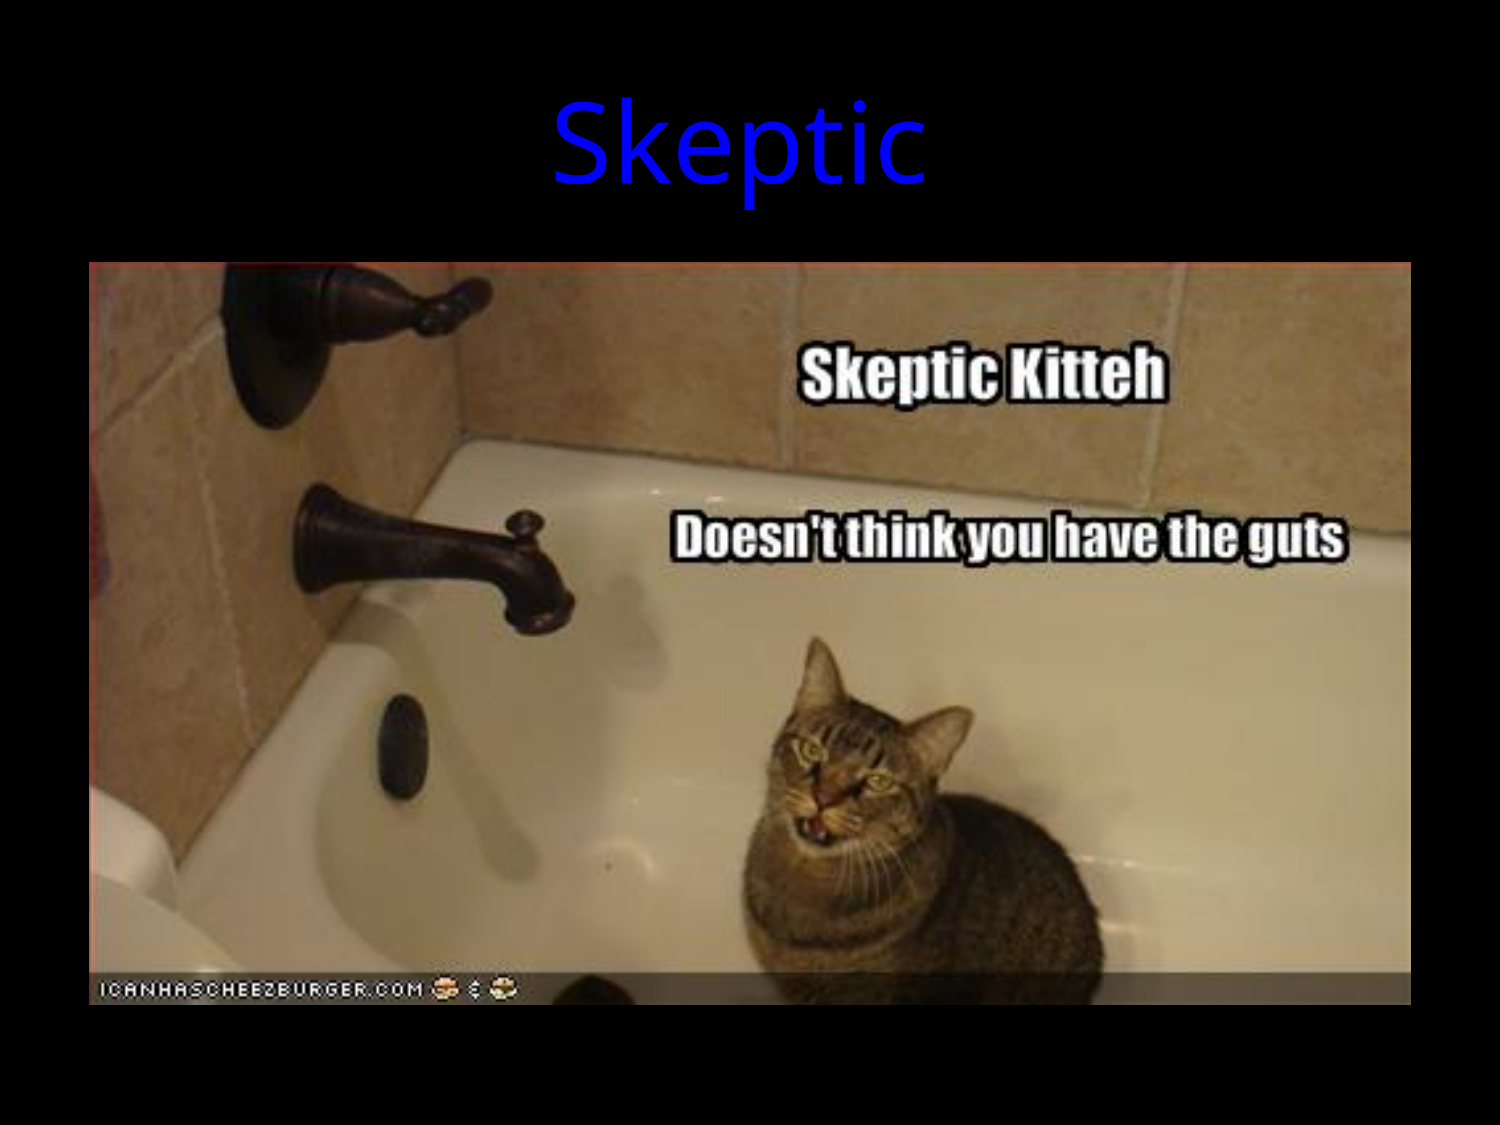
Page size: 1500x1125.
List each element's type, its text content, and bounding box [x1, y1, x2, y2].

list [74, 262, 1426, 1006]
title Skeptic [75, 45, 1425, 233]
